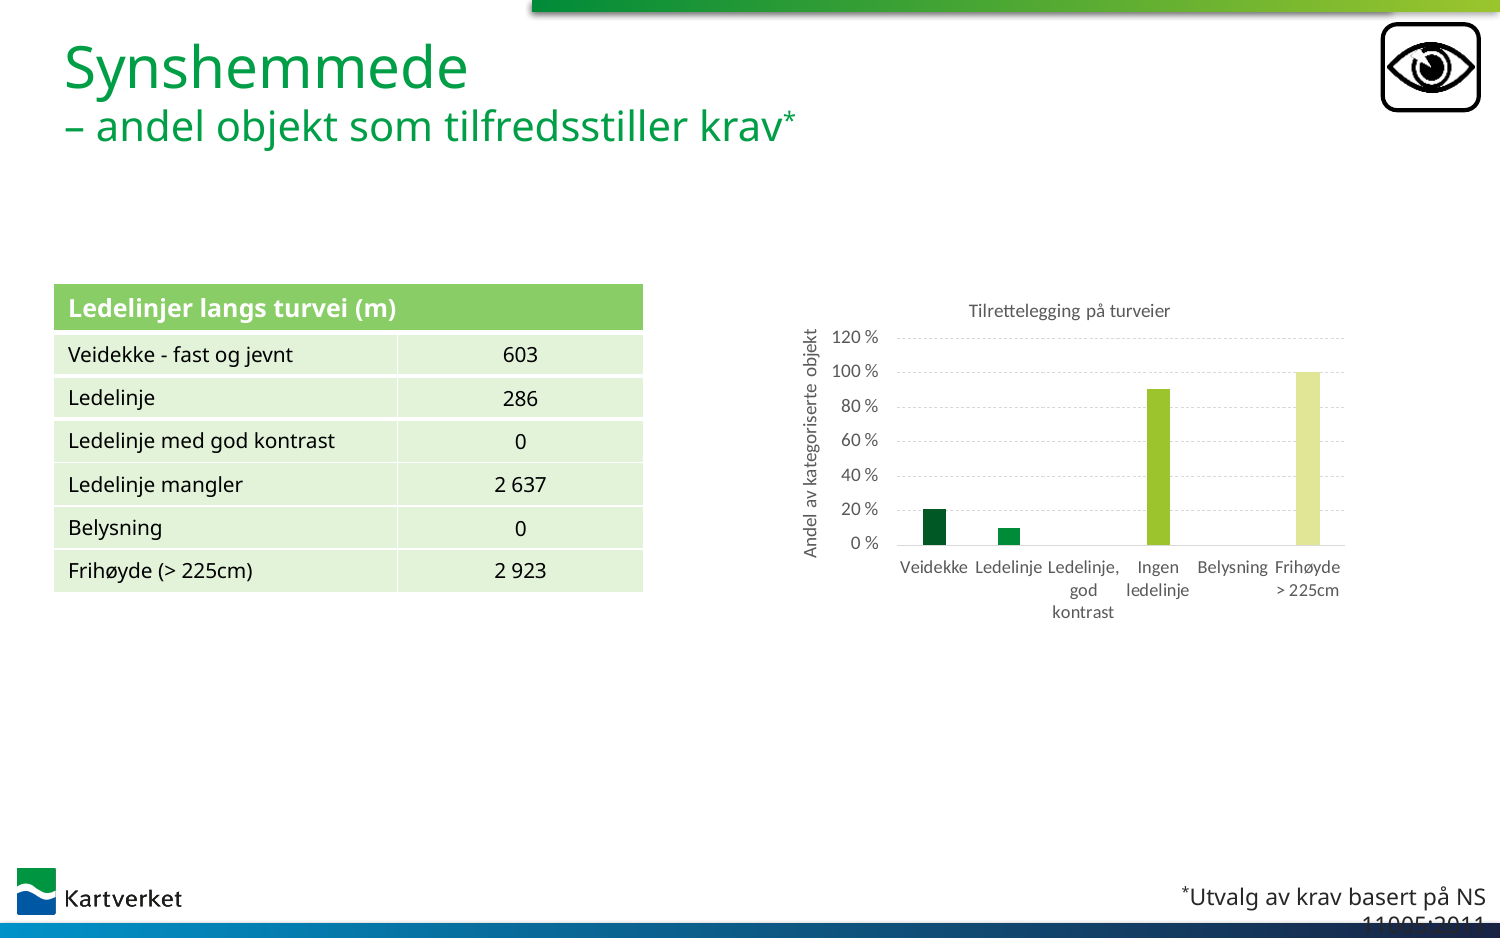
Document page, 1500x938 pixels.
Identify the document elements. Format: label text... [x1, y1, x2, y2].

table_cell Ledelinje [54, 378, 397, 417]
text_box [1382, 24, 1480, 111]
table_cell Ledelinje mangler [54, 463, 397, 505]
table_cell Belysning [54, 507, 397, 548]
picture [791, 291, 1348, 630]
table_cell 2 637 [398, 463, 643, 505]
table_header Ledelinjer langs turvei (m) [54, 284, 643, 330]
table_cell Veidekke - fast og jevnt [54, 335, 397, 374]
table_cell 0 [398, 507, 643, 548]
table_cell Ledelinje med god kontrast [54, 421, 397, 462]
table_cell Frihøyde (> 225cm) [54, 550, 397, 592]
table_cell 2 923 [398, 550, 643, 592]
table_cell 286 [398, 378, 643, 417]
text_box Synshemmede – andel objekt som tilfredsstiller krav* [49, 24, 1431, 158]
table_cell 603 [398, 335, 643, 374]
table_cell 0 [398, 421, 643, 462]
text_box *Utvalg av krav basert på NS 11005:2011 [1068, 873, 1500, 938]
